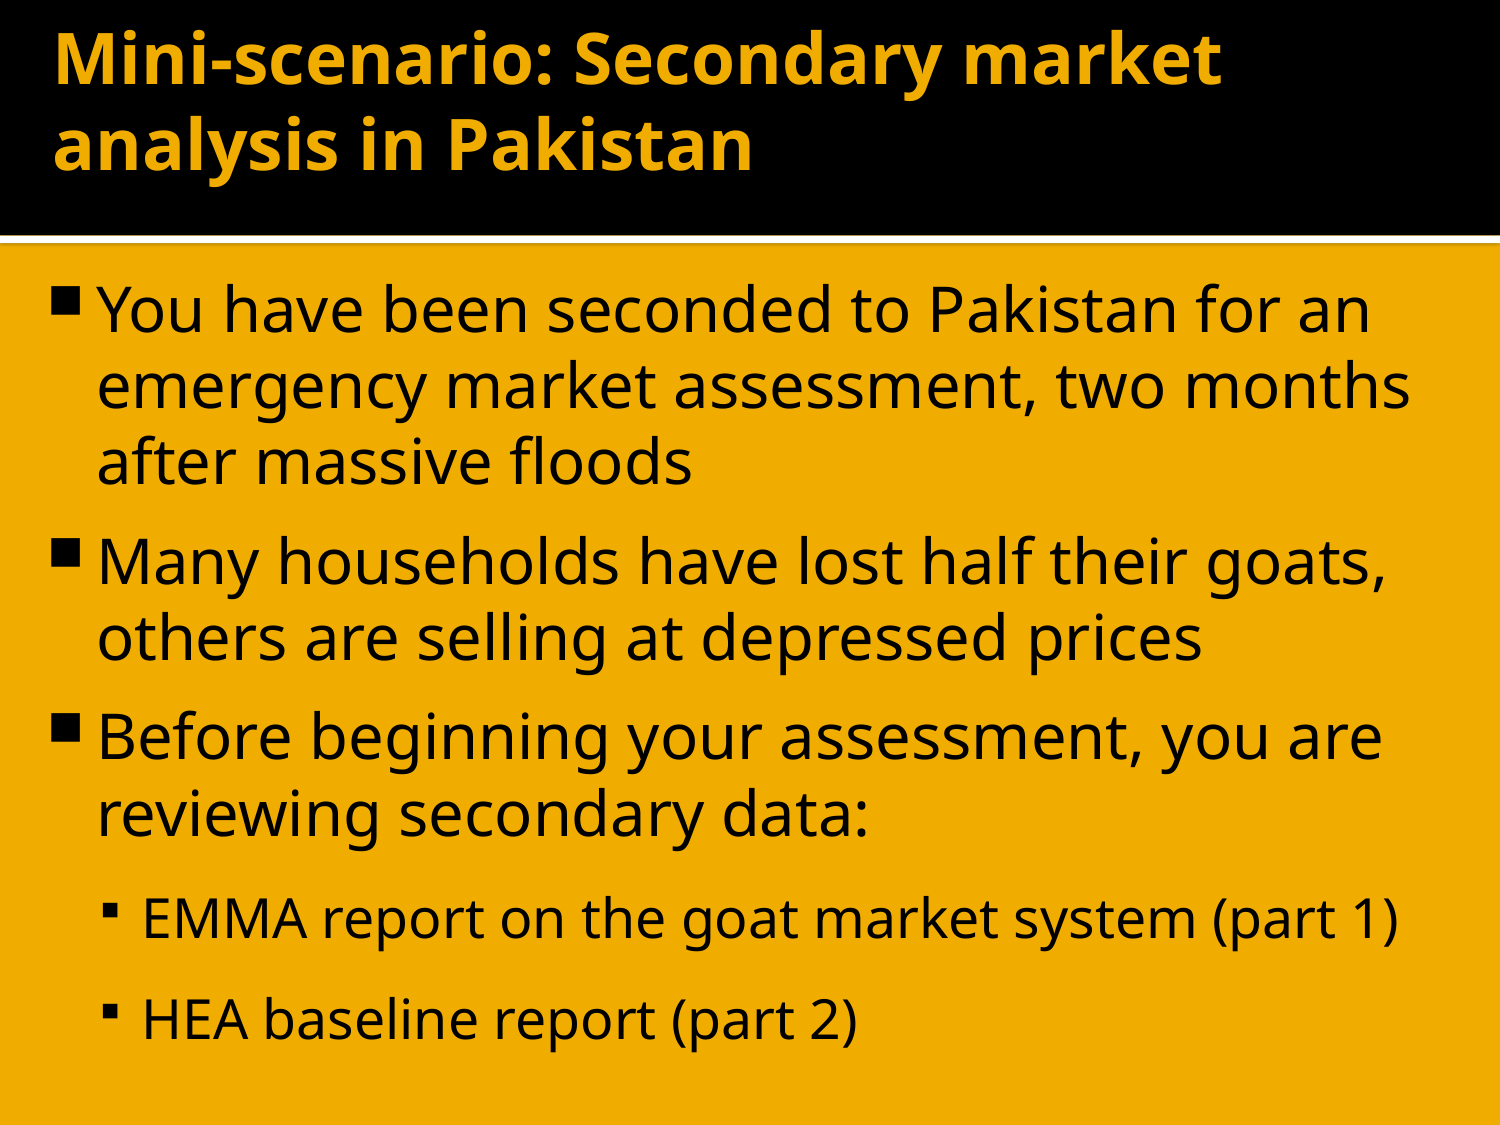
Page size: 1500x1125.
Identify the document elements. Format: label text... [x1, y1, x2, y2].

title Mini-scenario: Secondary market analysis in Pakistan [37, 5, 1461, 193]
list You have been seconded to Pakistan for an emergency market assessment, two months after massive floods Many households have lost half their goats, others are selling at depressed prices Before beginning your assessment, you are reviewing secondary data: EMMA report on the goat market system (part 1) HEA baseline report (part 2) [18, 254, 1481, 1075]
